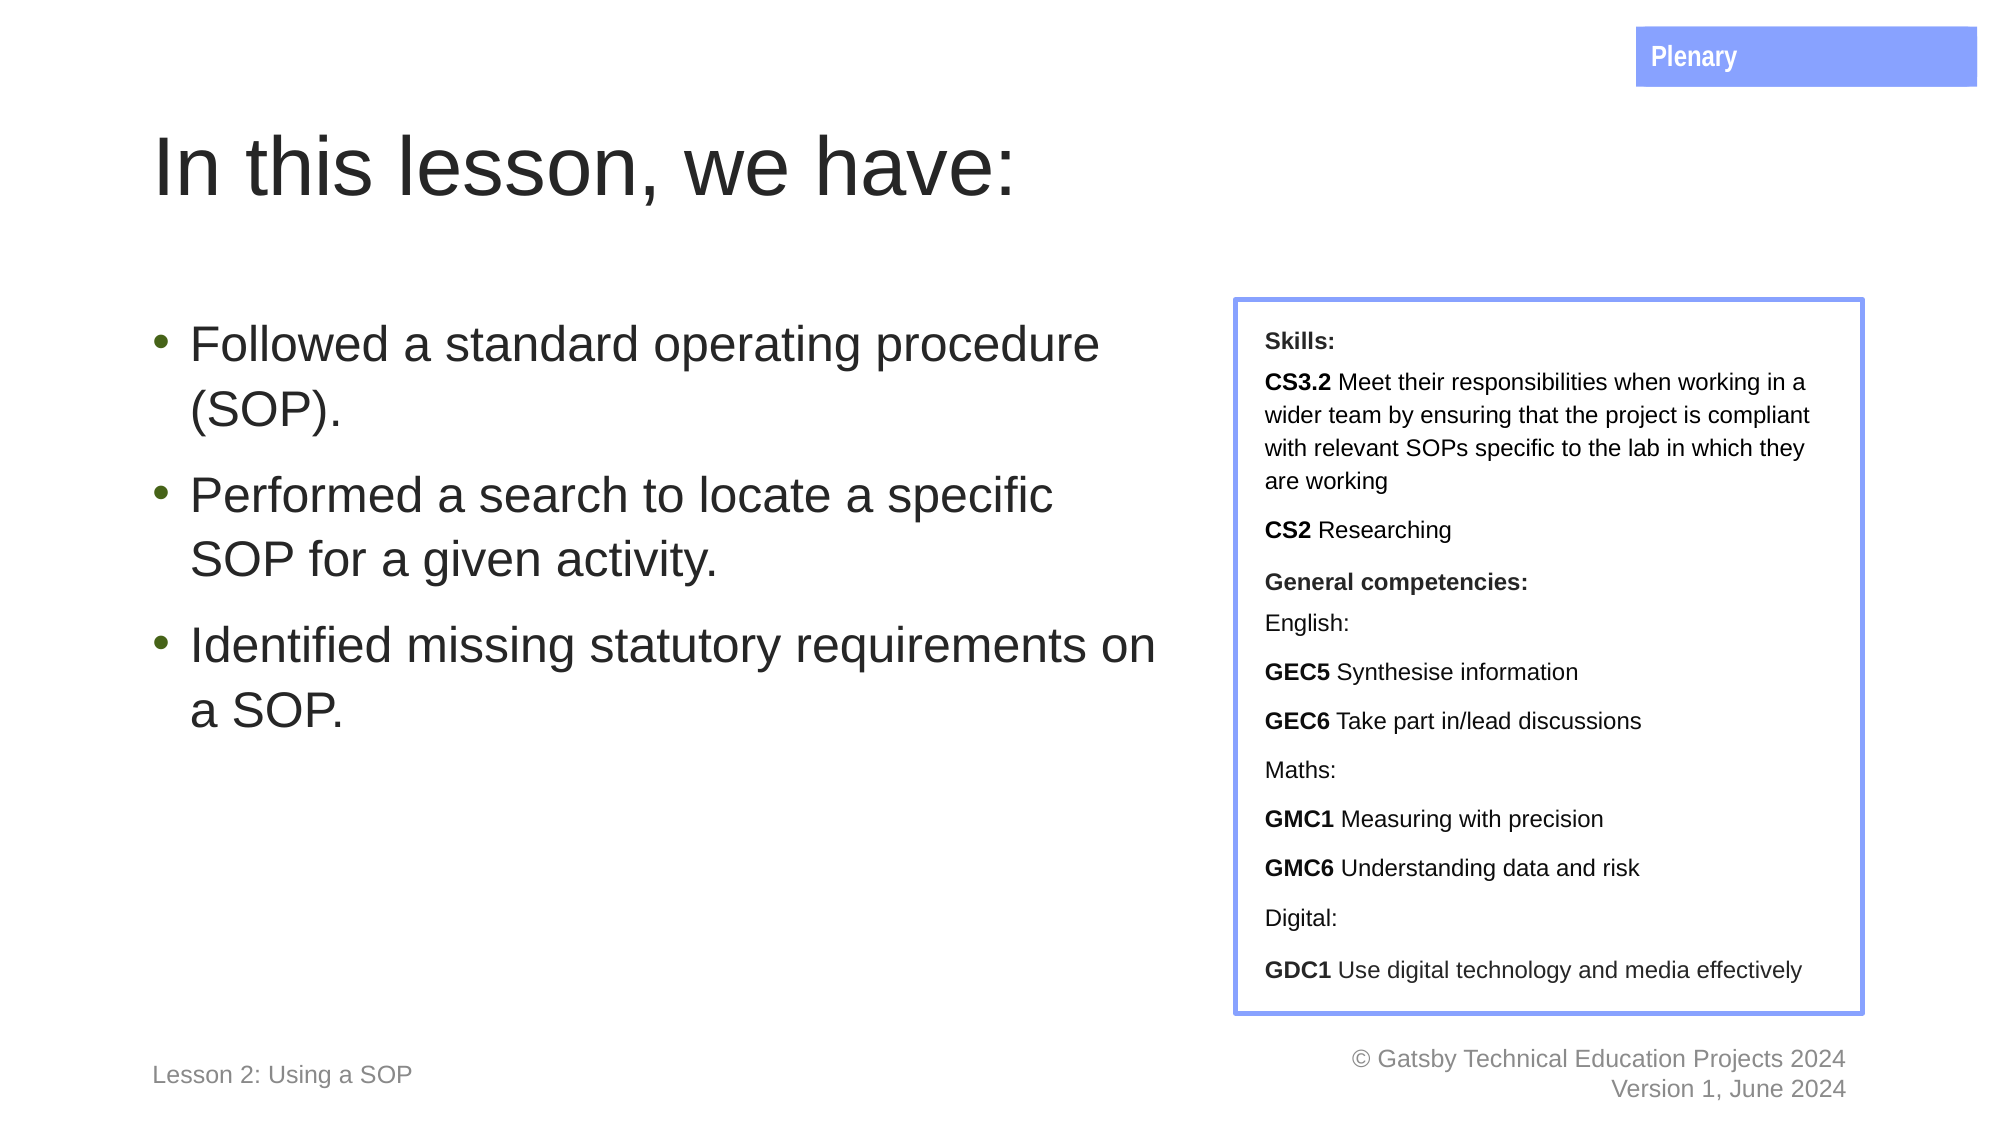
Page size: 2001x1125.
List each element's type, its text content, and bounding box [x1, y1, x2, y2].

list Lesson 2: Using a SOP [137, 1042, 829, 1103]
list Plenary [1636, 26, 1978, 87]
title In this lesson, we have: [137, 59, 1863, 278]
list Followed a standard operating procedure (SOP). Performed a search to locate a specific SOP for a given activity. Identified missing statutory requirements on a SOP. [137, 299, 1188, 1014]
list Skills: CS3.2 Meet their responsibilities when working in a wider team by ensuring that the project is compliant with relevant SOPs specific to the lab in which they are working CS2 Researching General competencies: English: GEC5 Synthesise information GEC6 Take part in/lead discussions Maths: GMC1 Measuring with precision GMC6 Understanding data and risk Digital: GDC1 Use digital technology and media effectively [1233, 297, 1865, 1016]
